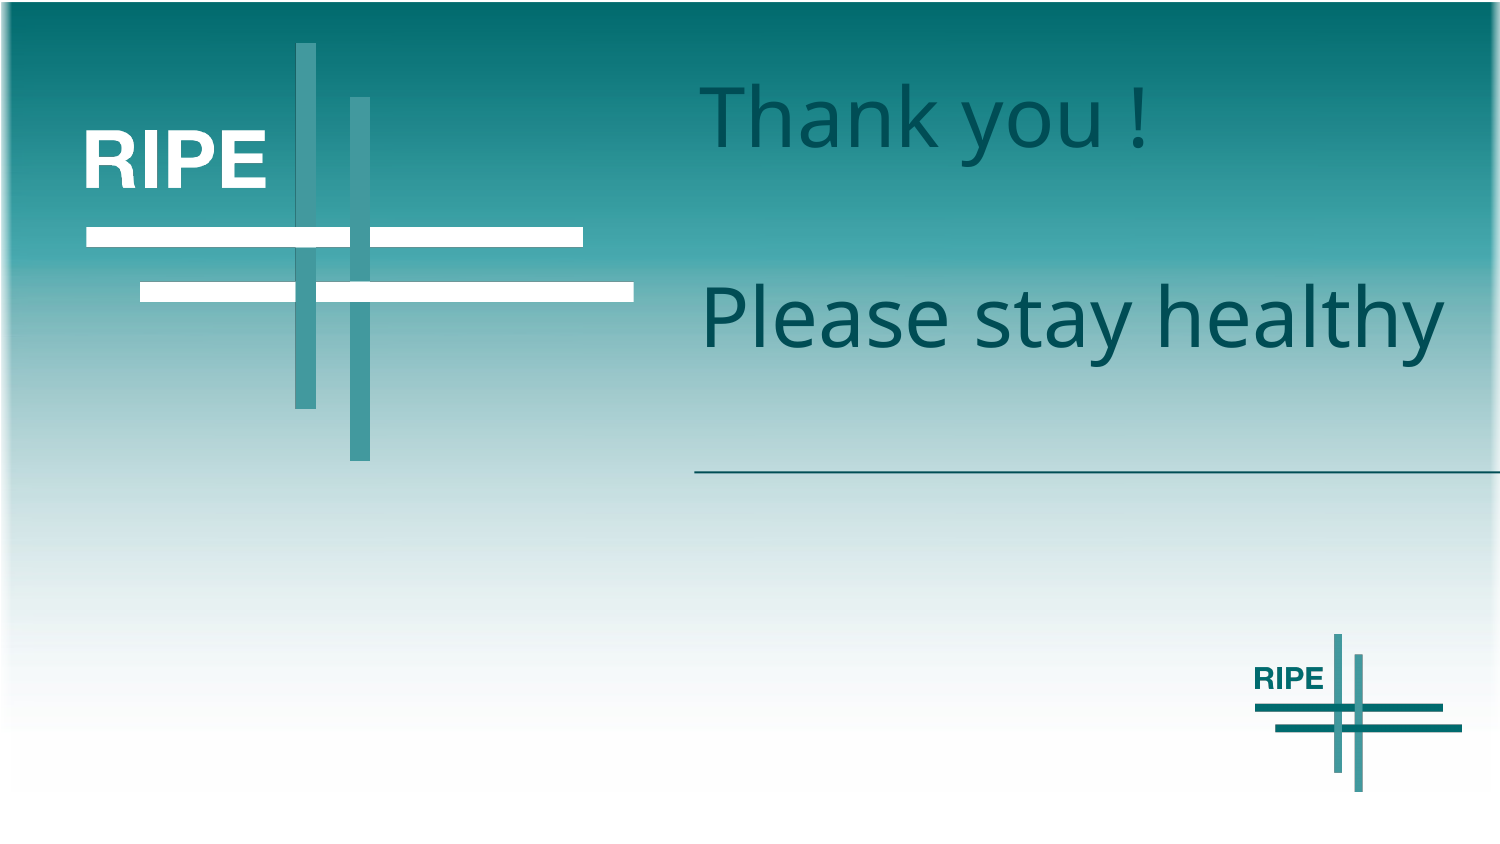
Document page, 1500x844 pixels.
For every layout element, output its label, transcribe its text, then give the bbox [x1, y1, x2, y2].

picture [11, 2, 1491, 793]
list Thank you ! Please stay healthy [691, 55, 1462, 446]
